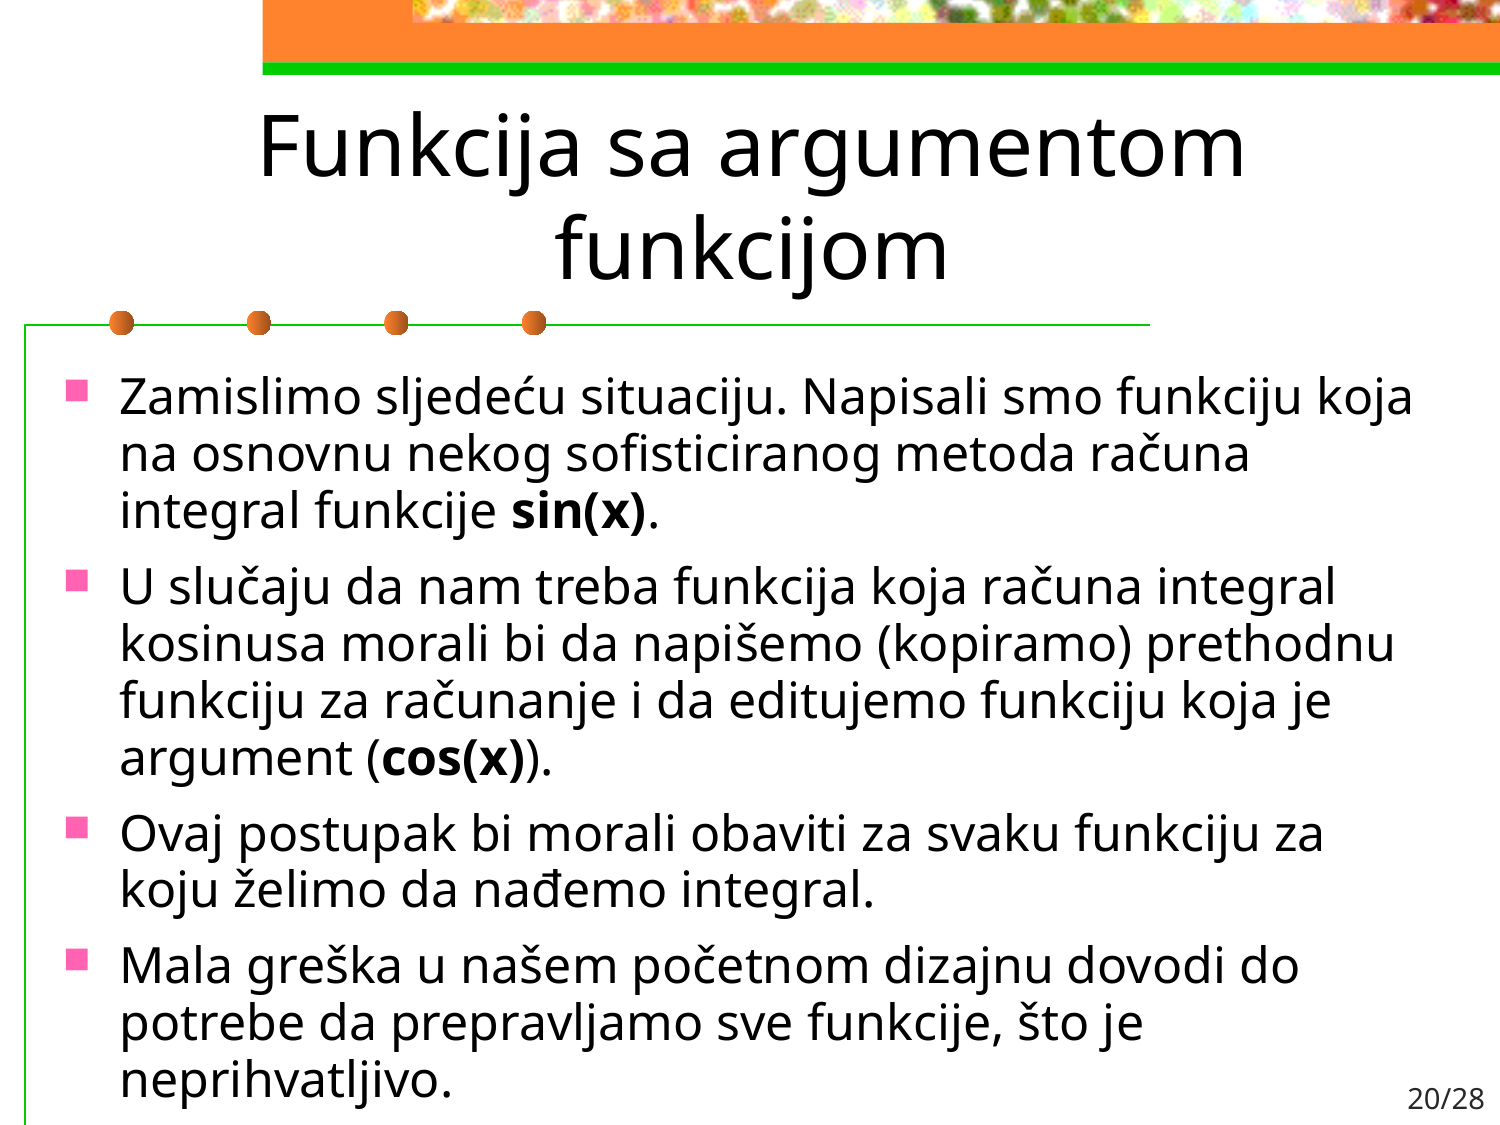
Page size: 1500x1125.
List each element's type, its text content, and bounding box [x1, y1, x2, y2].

list Zamislimo sljedeću situaciju. Napisali smo funkciju koja na osnovnu nekog sofisticiranog metoda računa integral funkcije sin(x). U slučaju da nam treba funkcija koja računa integral kosinusa morali bi da napišemo (kopiramo) prethodnu funkciju za računanje i da editujemo funkciju koja je argument (cos(x)). Ovaj postupak bi morali obaviti za svaku funkciju za koju želimo da nađemo integral. Mala greška u našem početnom dizajnu dovodi do potrebe da prepravljamo sve funkcije, što je neprihvatljivo. [48, 361, 1452, 1037]
picture [412, 0, 1500, 23]
title Funkcija sa argumentom funkcijom [53, 99, 1454, 288]
text_box 20/28 [1374, 1072, 1500, 1123]
